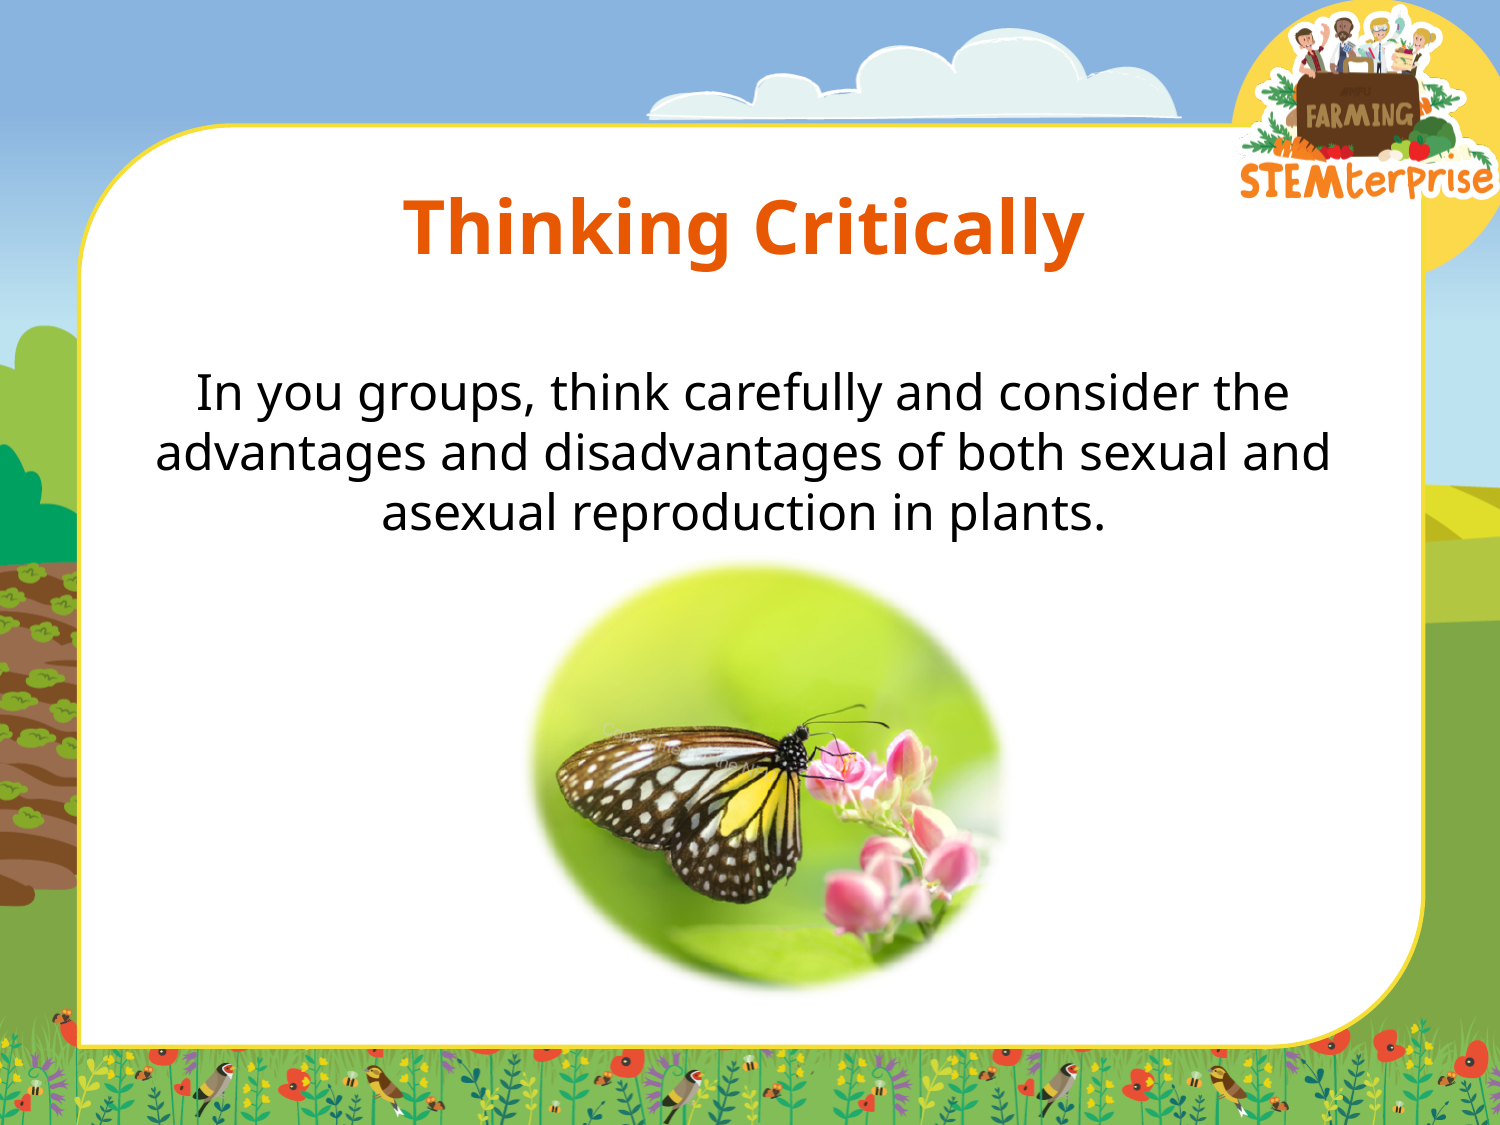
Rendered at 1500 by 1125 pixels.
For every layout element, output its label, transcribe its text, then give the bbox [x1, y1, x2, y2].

text_box [119, 123, 1228, 172]
text_box [76, 180, 1426, 1049]
picture [0, 0, 1500, 1125]
text_box Thinking Critically In you groups, think carefully and consider the advantages and disadvantages of both sexual and asexual reproduction in plants. [112, 172, 1376, 593]
